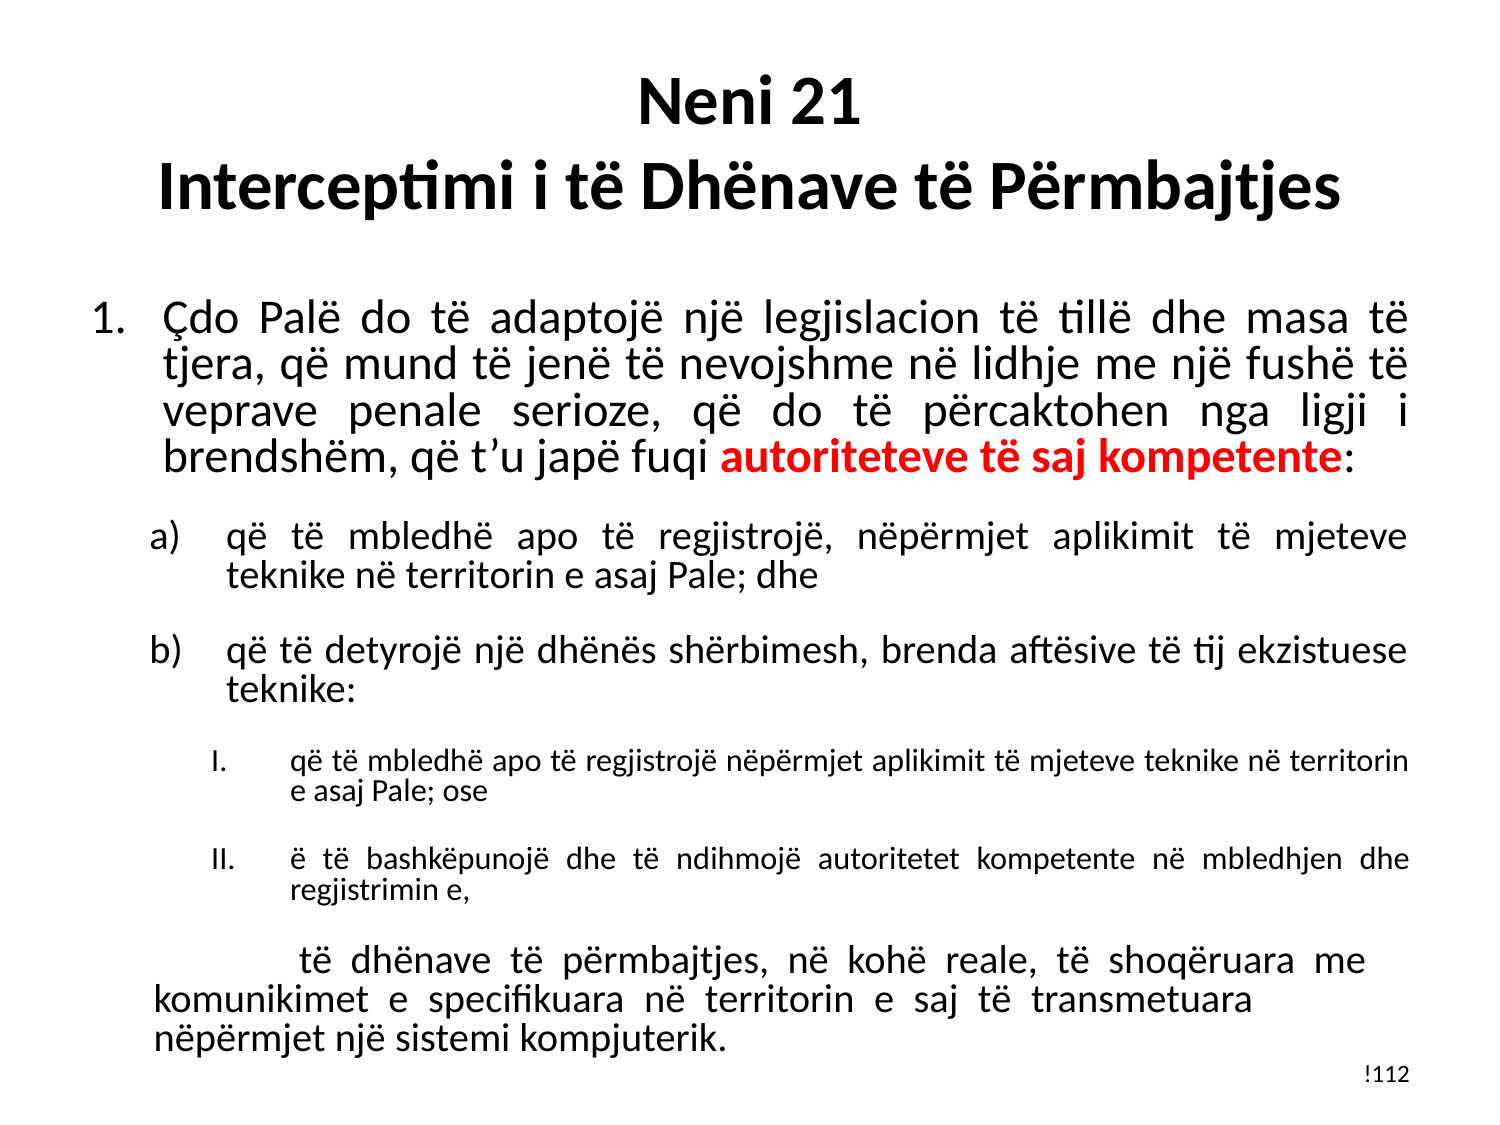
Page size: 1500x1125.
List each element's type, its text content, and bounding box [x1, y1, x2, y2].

slide_number !112 [1074, 1069, 1425, 1103]
text_box Çdo Palë do të adaptojë një legjislacion të tillë dhe masa të tjera, që mund të jenë të nevojshme në lidhje me një fushë të veprave penale serioze, që do të përcaktohen nga ligji i brendshëm, që t’u japë fuqi autoriteteve të saj kompetente: që të mbledhë apo të regjistrojë, nëpërmjet aplikimit të mjeteve teknike në territorin e asaj Pale; dhe që të detyrojë një dhënës shërbimesh, brenda aftësive të tij ekzistuese teknike: që të mbledhë apo të regjistrojë nëpërmjet aplikimit të mjeteve teknike në territorin e asaj Pale; ose ë të bashkëpunojë dhe të ndihmojë autoritetet kompetente në mbledhjen dhe regjistrimin e, të dhënave të përmbajtjes, në kohë reale, të shoqëruara me komunikimet e specifikuara në territorin e saj të transmetuara nëpërmjet një sistemi kompjuterik. [74, 288, 1425, 1069]
title Neni 21 Interceptimi i të Dhënave të Përmbajtjes [74, 44, 1426, 233]
